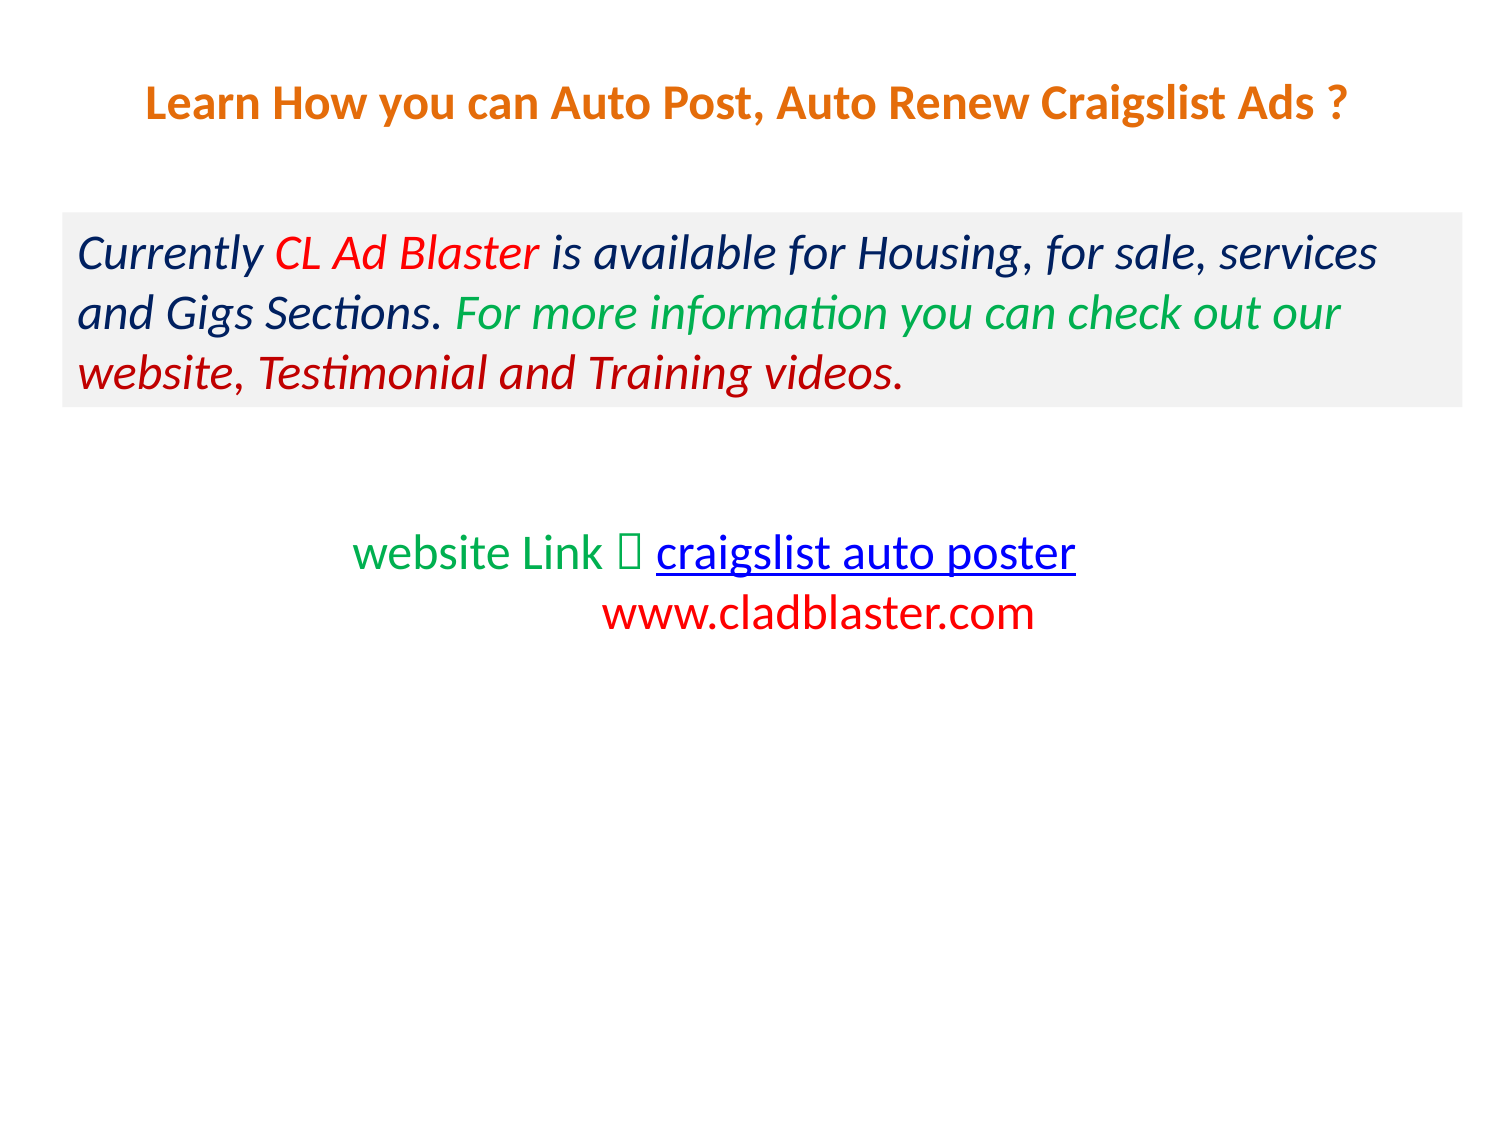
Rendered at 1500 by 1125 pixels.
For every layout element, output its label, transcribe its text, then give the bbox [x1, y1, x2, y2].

text_box website Link  craigslist auto poster www.cladblaster.com [337, 512, 1300, 648]
text_box Learn How you can Auto Post, Auto Renew Craigslist Ads ? [130, 62, 1365, 138]
text_box Currently CL Ad Blaster is available for Housing, for sale, services and Gigs Sections. For more information you can check out our website, Testimonial and Training videos. [62, 212, 1463, 408]
